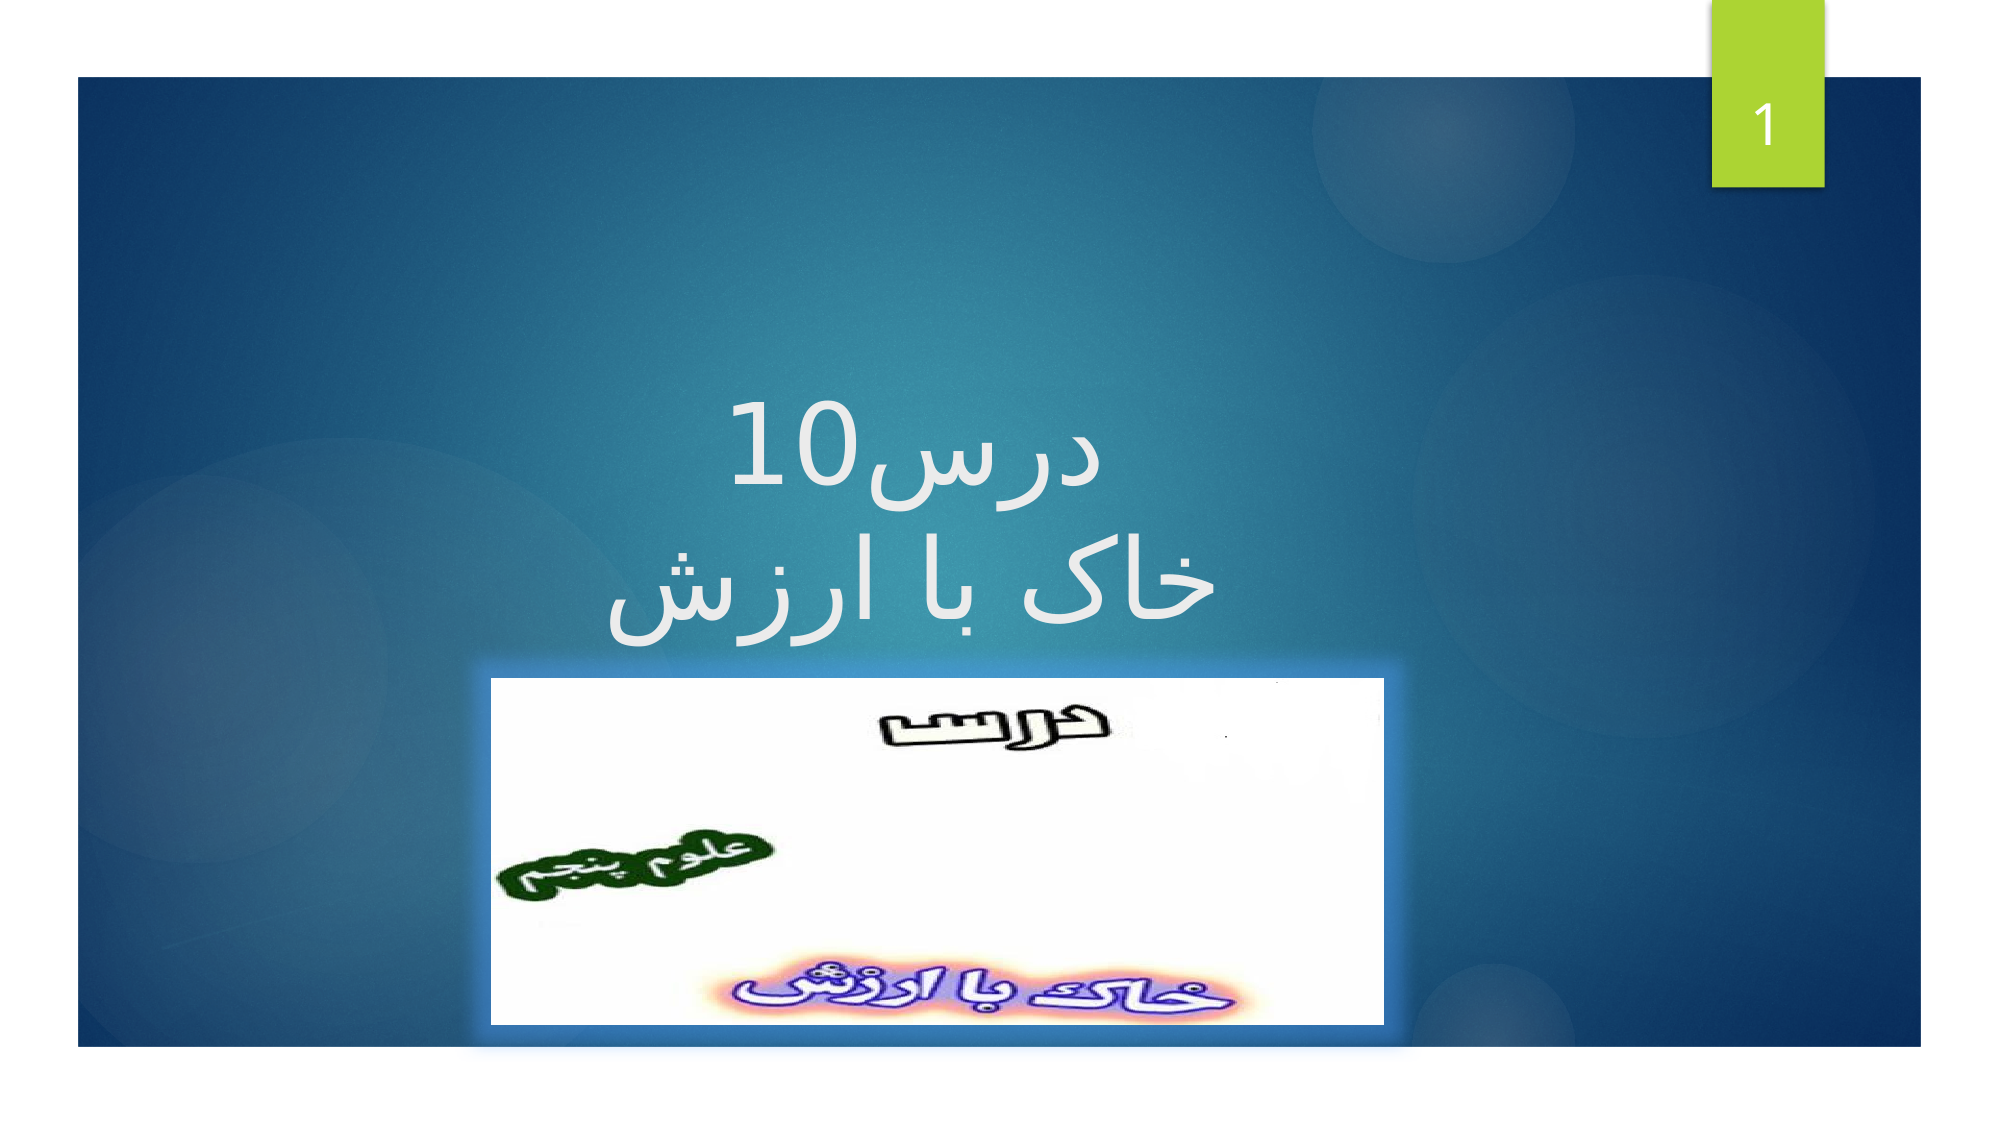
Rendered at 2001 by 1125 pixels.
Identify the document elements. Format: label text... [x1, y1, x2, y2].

picture [491, 677, 1384, 1025]
title درس10 خاک با ارزش [189, 190, 1638, 650]
slide_number 1 [1698, 48, 1836, 174]
